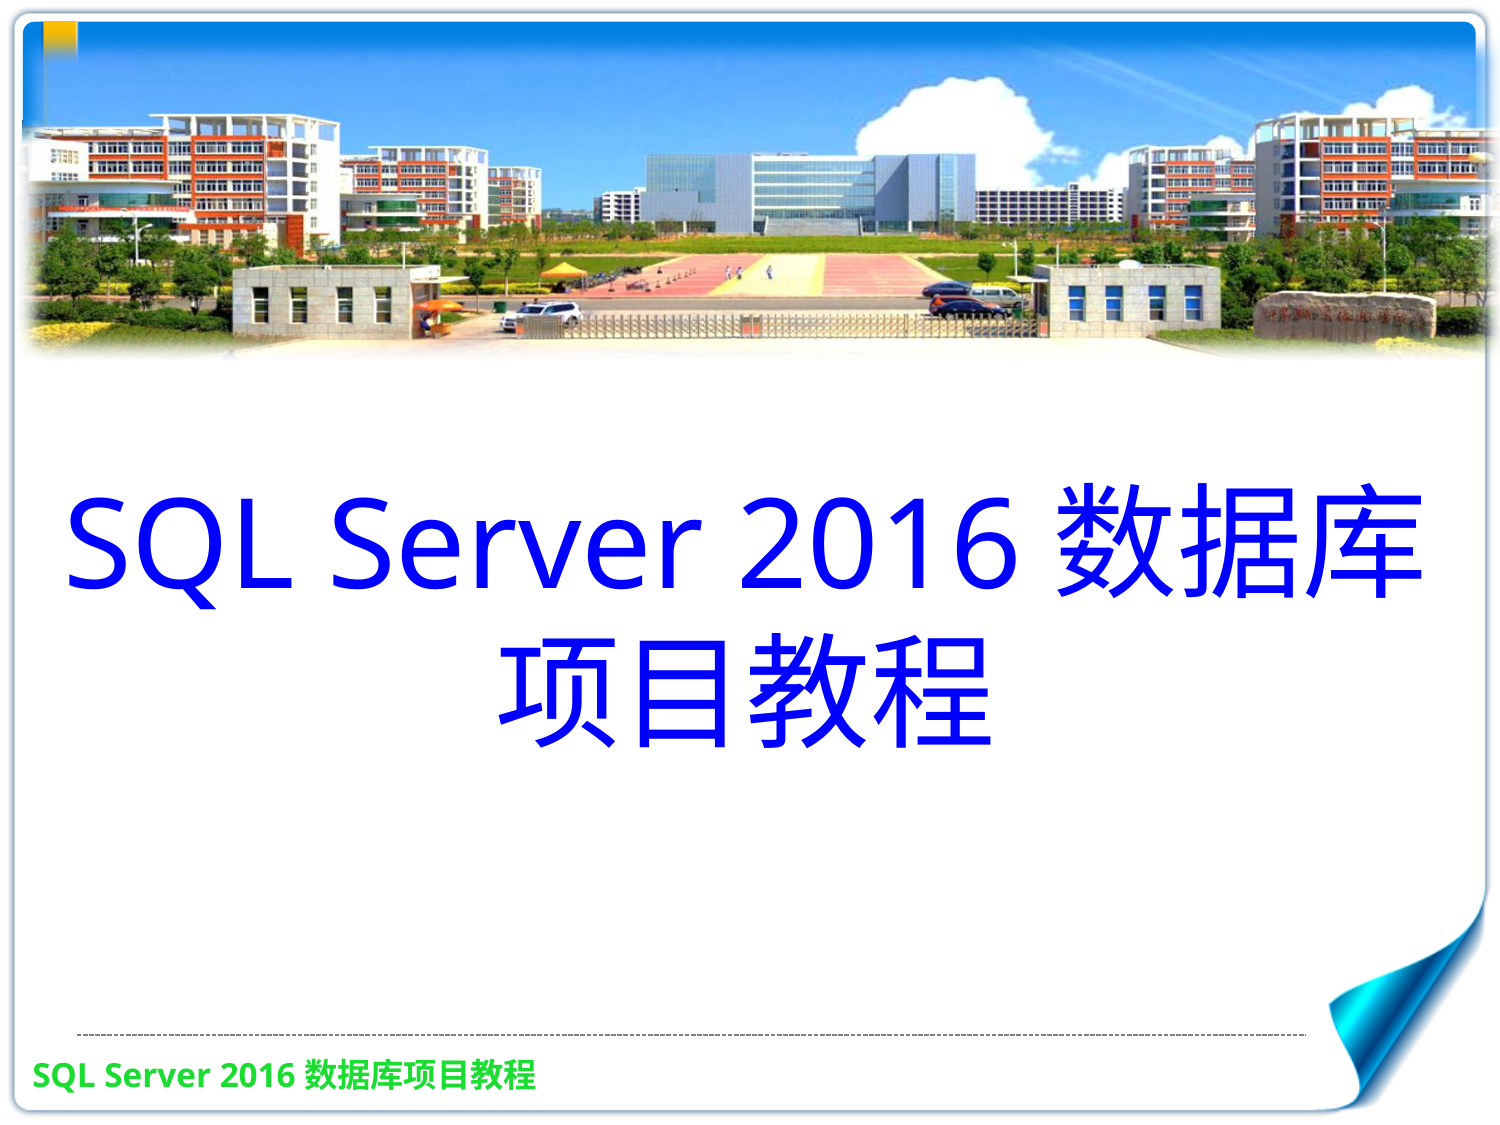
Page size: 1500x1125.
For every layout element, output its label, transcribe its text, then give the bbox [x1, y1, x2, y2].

title SQL Server 2016数据库 项目教程 [0, 456, 1496, 846]
picture [0, 0, 1500, 1125]
